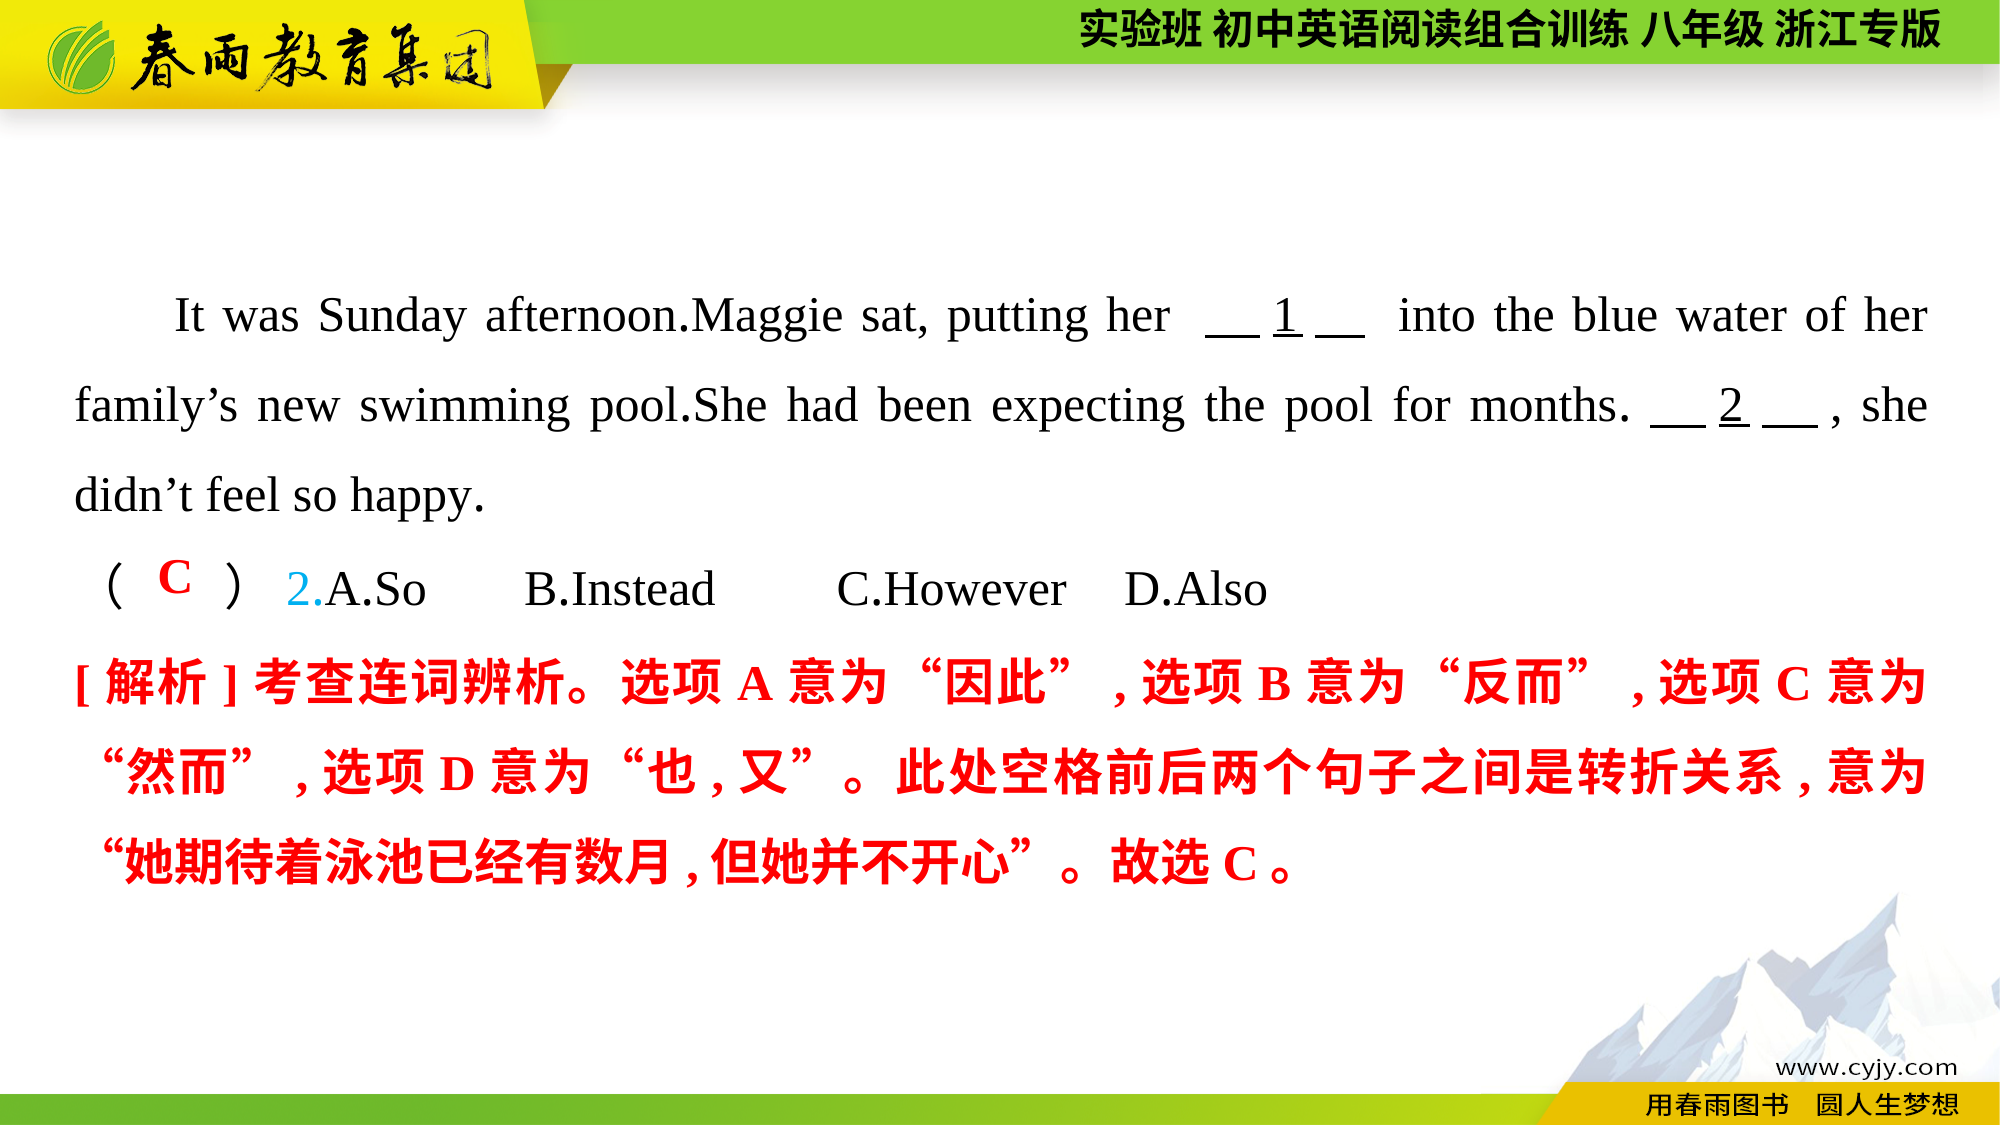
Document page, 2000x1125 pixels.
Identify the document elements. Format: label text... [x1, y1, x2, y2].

text_box C [142, 536, 209, 611]
picture [0, 0, 2000, 1125]
text_box （ ）2.A.So B.Instead C.However D.Also [59, 520, 1944, 624]
list It was Sunday afternoon.Maggie sat, putting her 1 into the blue water of her family’s new swimming pool.She had been expecting the pool for months. 2 , she didn’t feel so happy. [59, 243, 1944, 520]
text_box [解析]考查连词辨析。选项A意为“因此”,选项B意为“反而”,选项C意为“然而”,选项D意为“也,又”。此处空格前后两个句子之间是转折关系,意为“她期待着泳池已经有数月,但她并不开心”。故选C。 [59, 624, 1944, 898]
